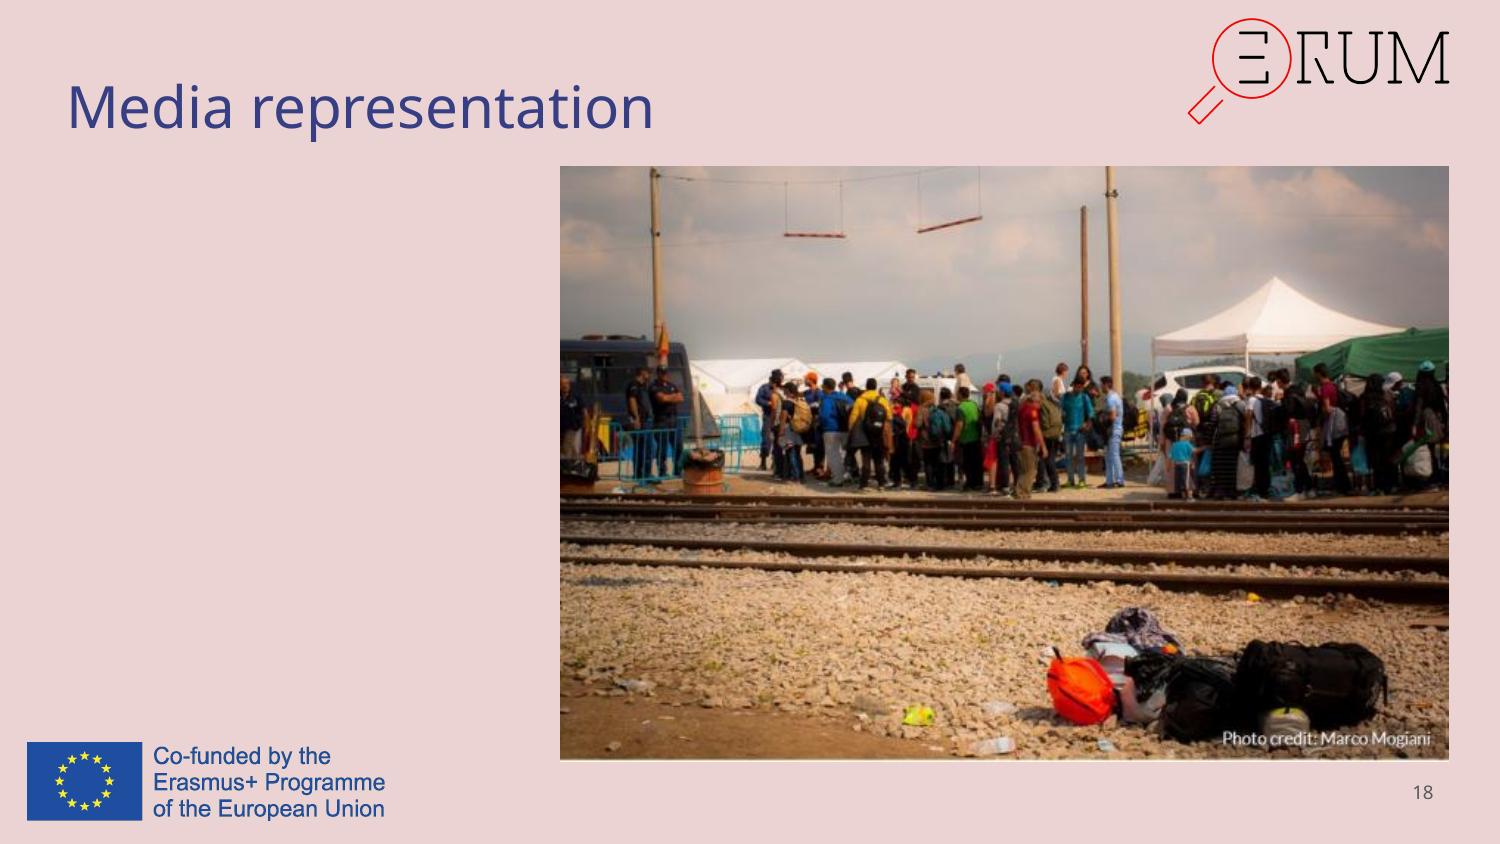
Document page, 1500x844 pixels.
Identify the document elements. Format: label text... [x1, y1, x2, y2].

picture [27, 742, 385, 821]
slide_number 18 [1358, 769, 1449, 826]
picture [560, 166, 1450, 762]
title Media representation [51, 55, 1168, 150]
picture [1136, 0, 1500, 137]
